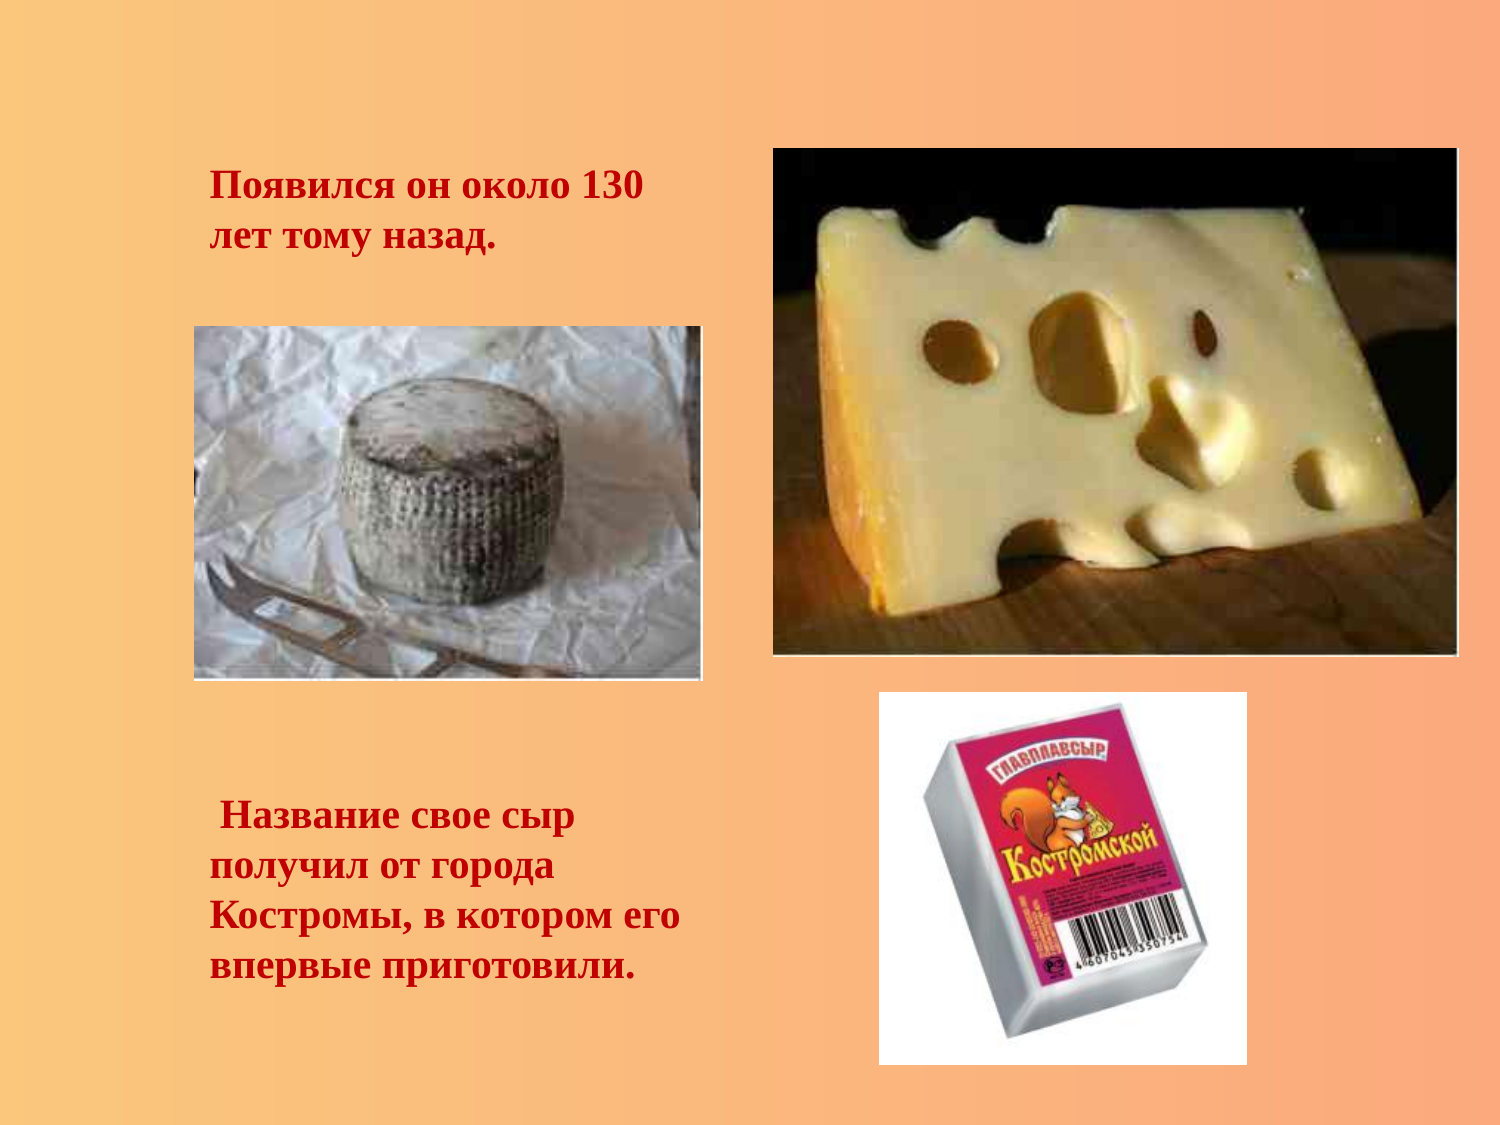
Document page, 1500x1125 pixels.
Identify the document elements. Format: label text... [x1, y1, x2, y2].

picture [194, 326, 703, 681]
picture [773, 148, 1459, 658]
text_box Появился он около 130 лет тому назад. Название свое сыр получил от города Костромы, в котором его впервые приготовили. [194, 149, 715, 995]
picture [879, 692, 1247, 1065]
